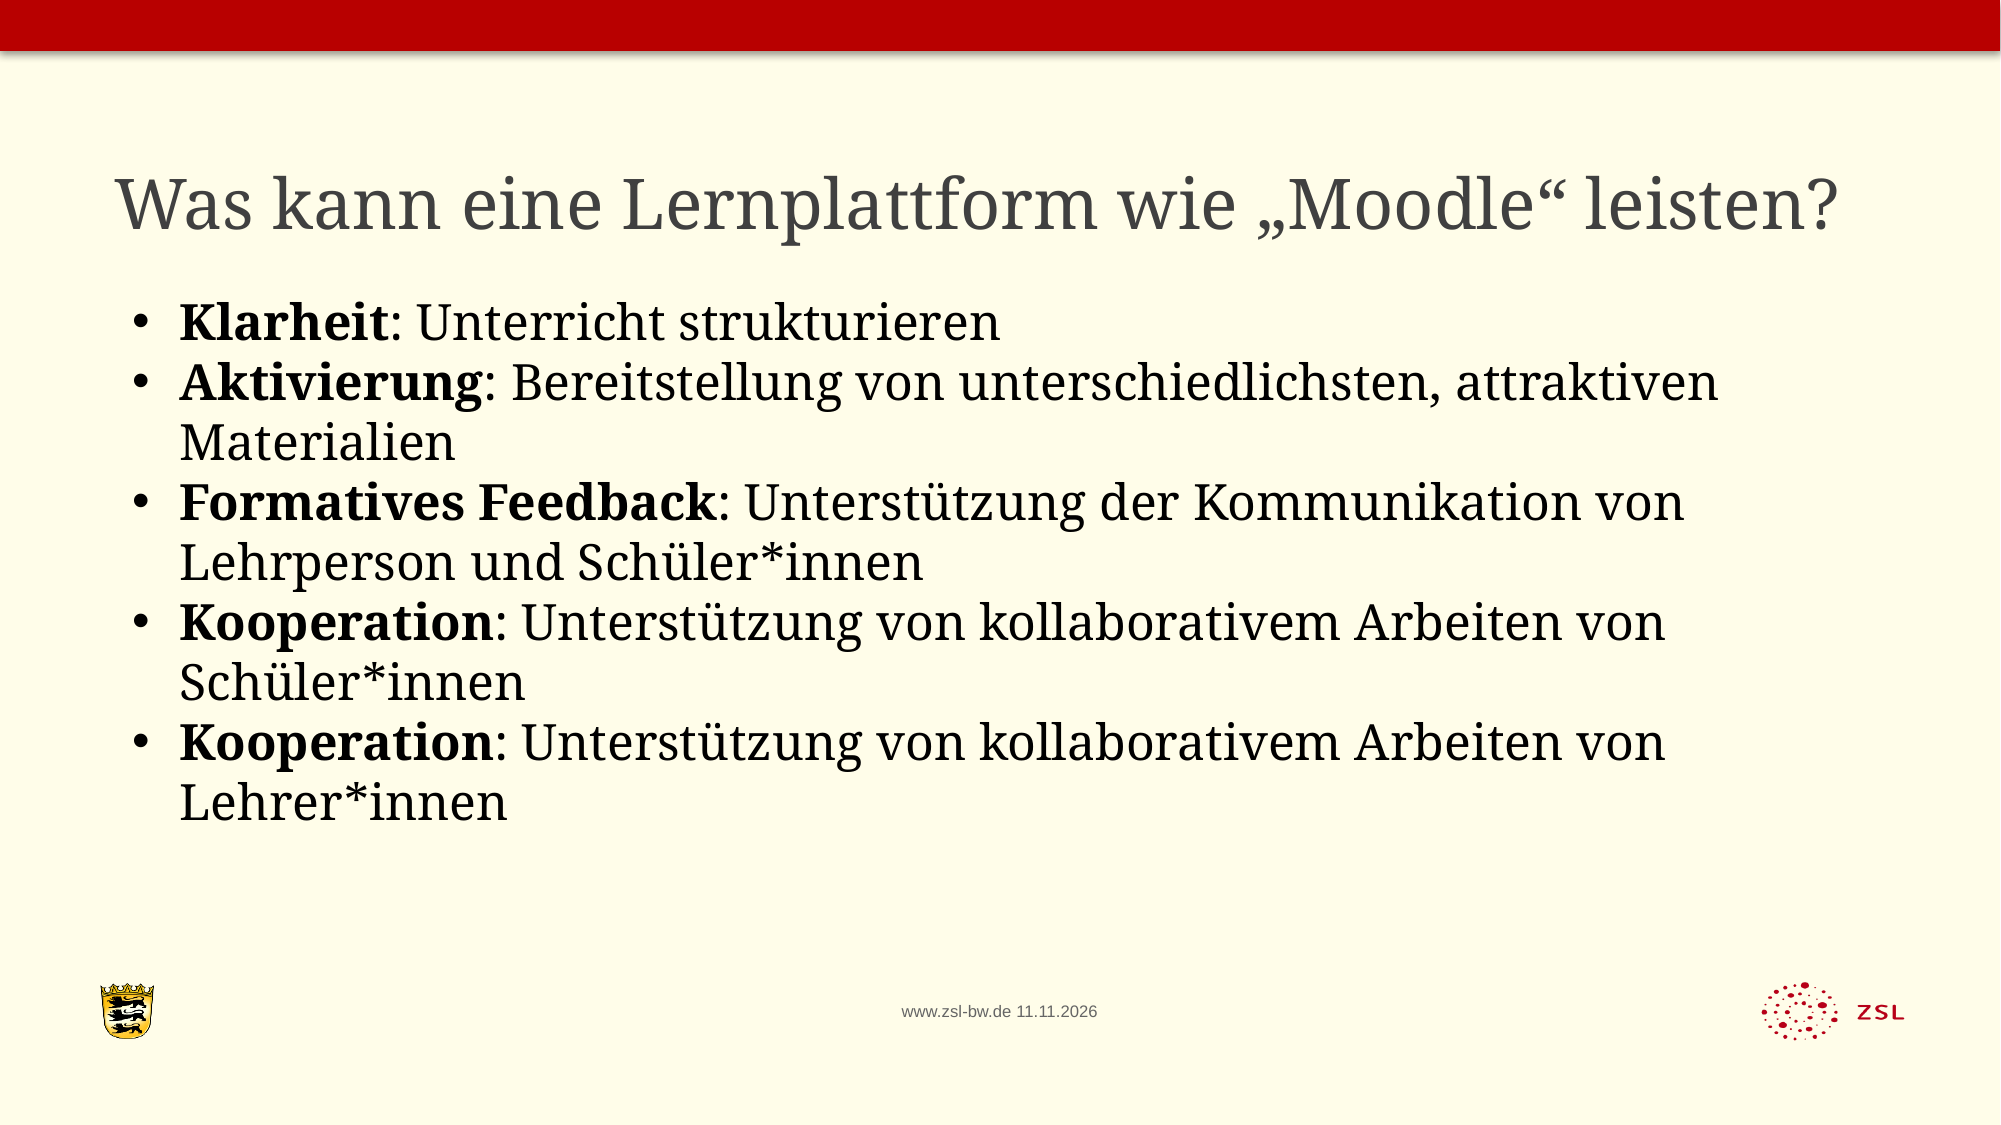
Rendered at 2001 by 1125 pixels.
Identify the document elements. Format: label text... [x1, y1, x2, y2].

picture [1760, 981, 1905, 1041]
picture [98, 981, 156, 1041]
title Was kann eine Lernplattform wie „Moodle“ leisten? [99, 113, 1900, 289]
text_box Klarheit: Unterricht strukturieren Aktivierung: Bereitstellung von unterschiedlichsten, attraktiven Materialien Formatives Feedback: Unterstützung der Kommunikation von Lehrperson und Schüler*innen Kooperation: Unterstützung von kollaborativem Arbeiten von Schüler*innen Kooperation: Unterstützung von kollaborativem Arbeiten von Lehrer*innen [117, 282, 1820, 883]
